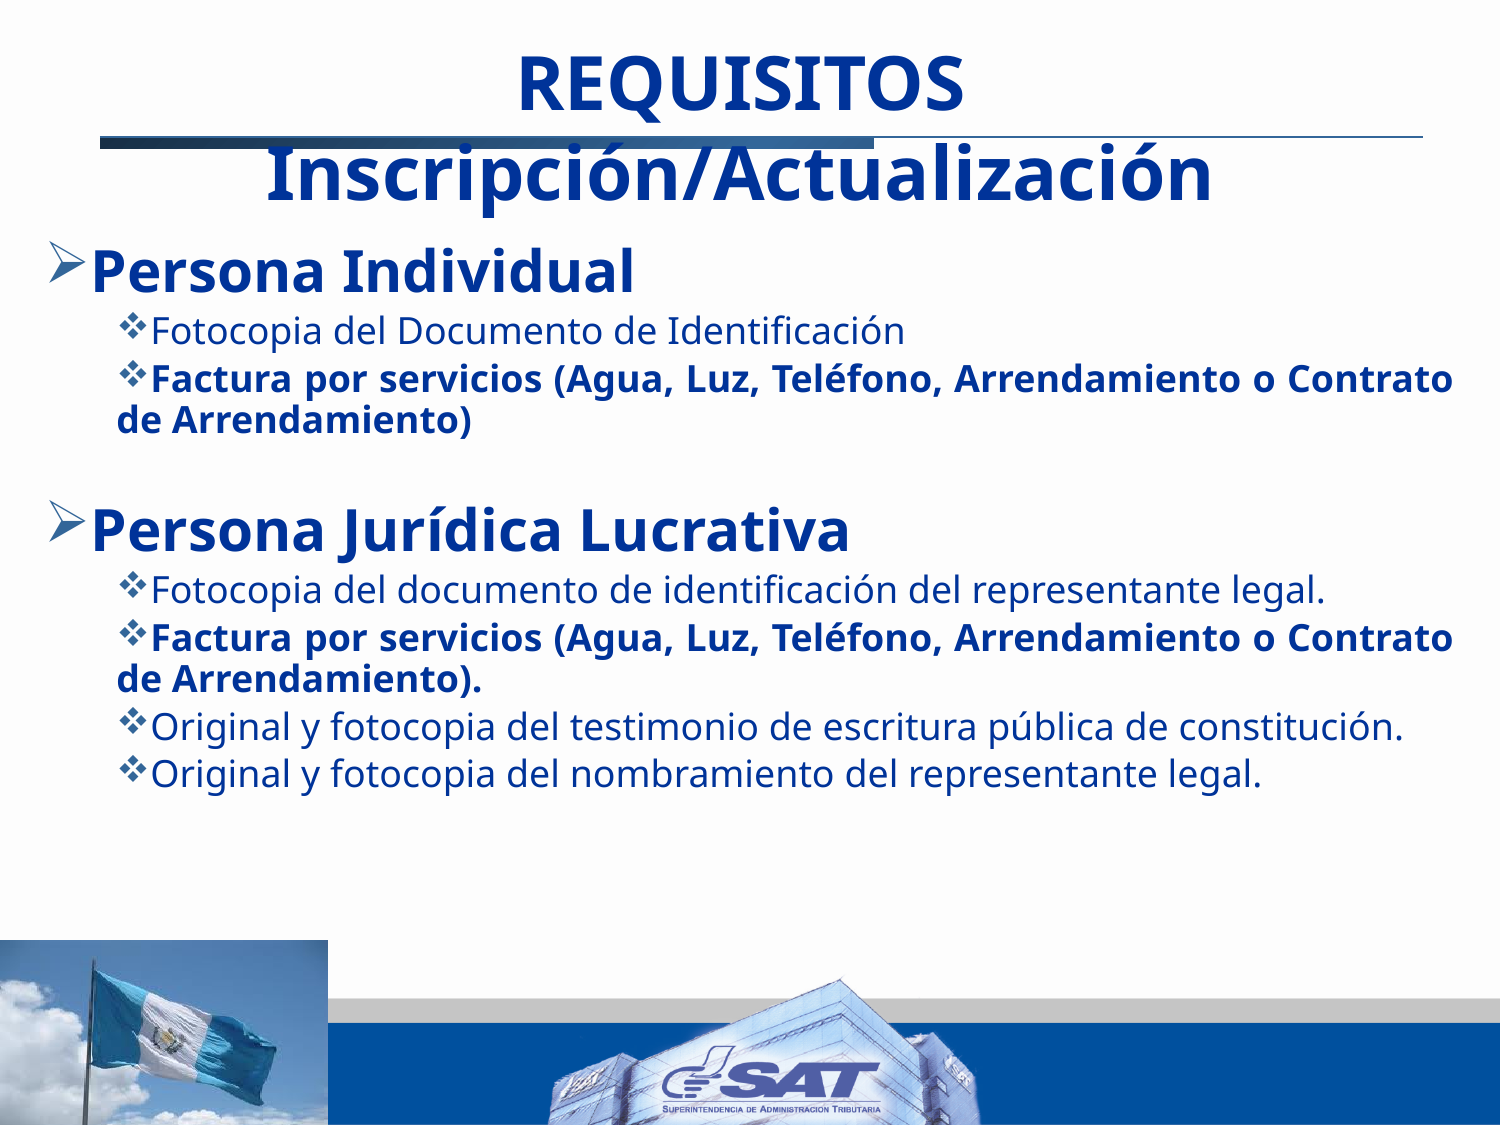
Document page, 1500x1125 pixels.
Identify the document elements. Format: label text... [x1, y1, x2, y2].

title REQUISITOS Inscripción/Actualización [46, 30, 1436, 223]
list Persona Individual Fotocopia del Documento de Identificación Factura por servicios (Agua, Luz, Teléfono, Arrendamiento o Contrato de Arrendamiento) Persona Jurídica Lucrativa Fotocopia del documento de identificación del representante legal. Factura por servicios (Agua, Luz, Teléfono, Arrendamiento o Contrato de Arrendamiento). Original y fotocopia del testimonio de escritura pública de constitución. Original y fotocopia del nombramiento del representante legal. [29, 234, 1471, 870]
picture [0, 0, 1500, 1125]
